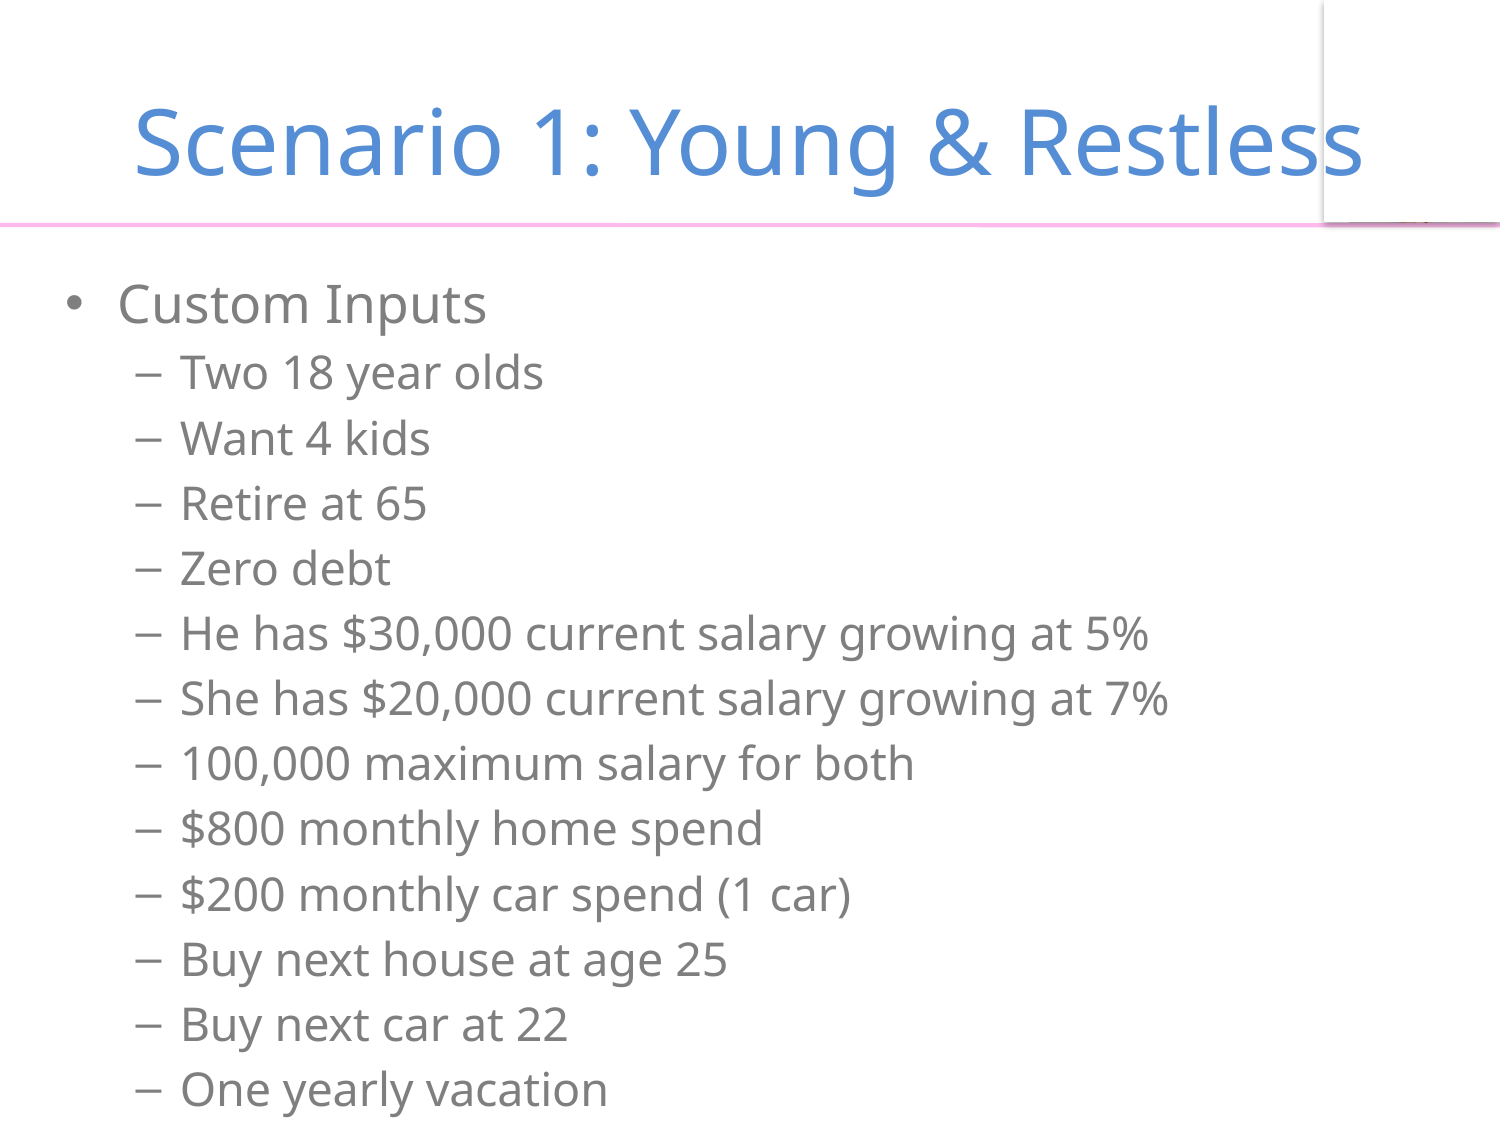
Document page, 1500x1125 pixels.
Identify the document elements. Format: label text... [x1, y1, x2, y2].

list Custom Inputs Two 18 year olds Want 4 kids Retire at 65 Zero debt He has $30,000 current salary growing at 5% She has $20,000 current salary growing at 7% 100,000 maximum salary for both $800 monthly home spend $200 monthly car spend (1 car) Buy next house at age 25 Buy next car at 22 One yearly vacation [50, 262, 1400, 1125]
title Scenario 1: Young & Restless [75, 45, 1425, 233]
text_box [1324, 0, 1500, 222]
